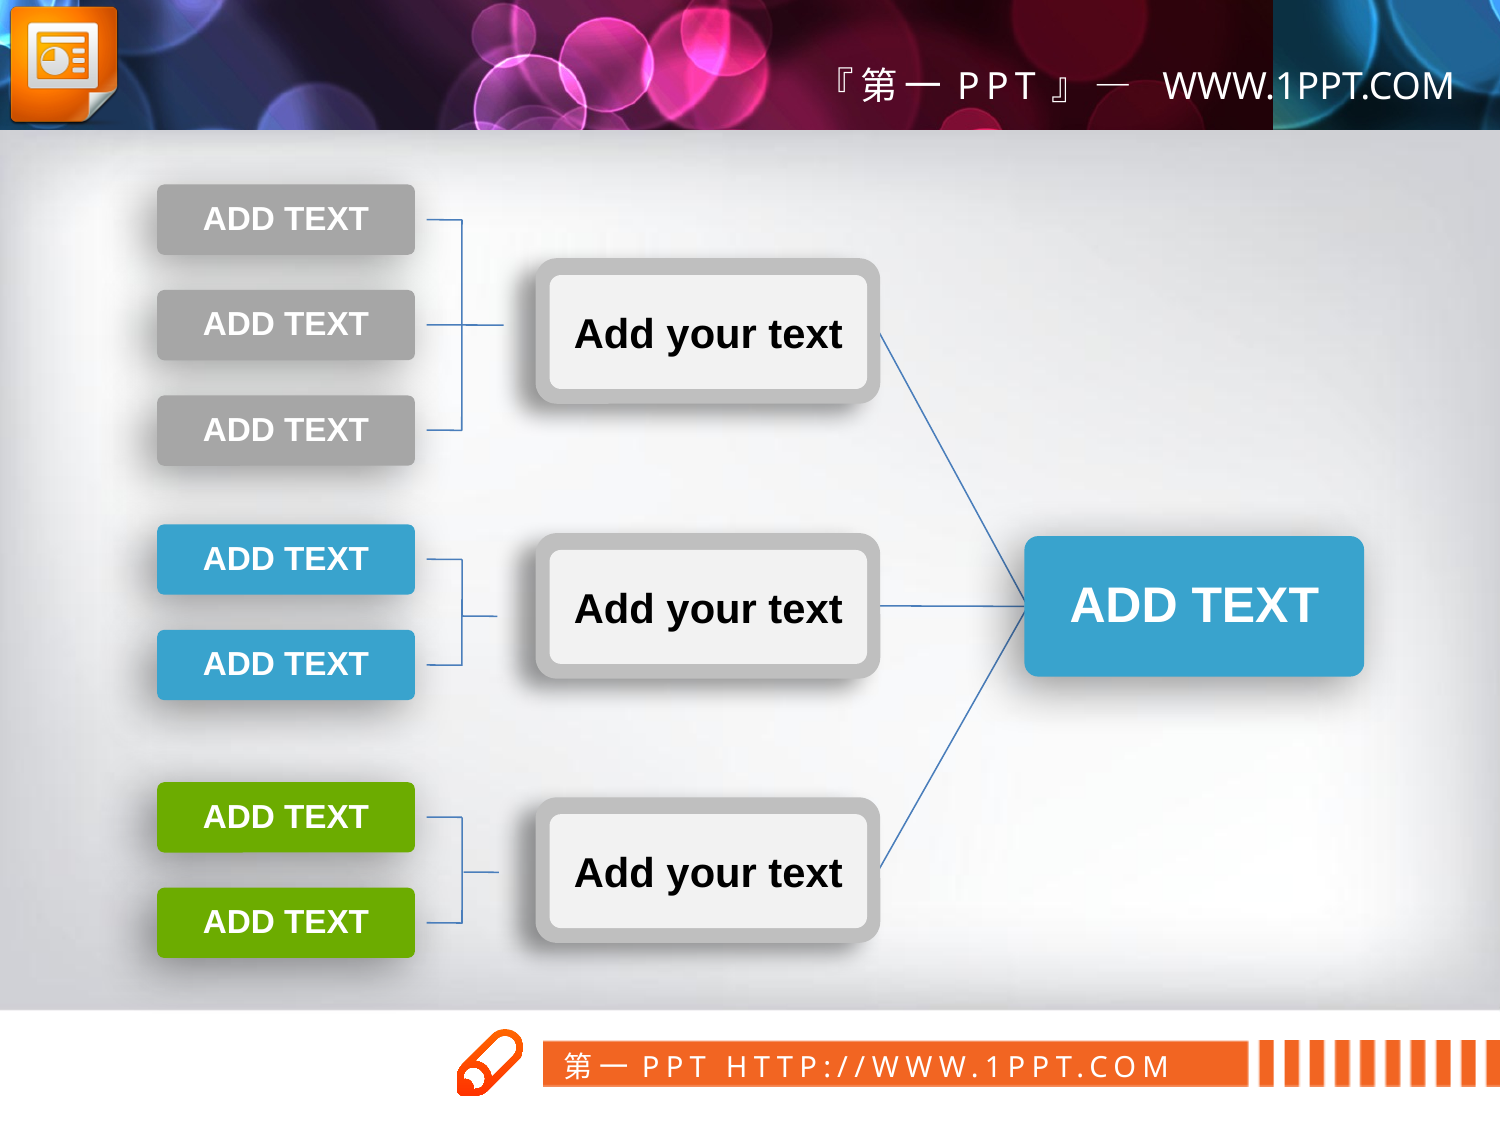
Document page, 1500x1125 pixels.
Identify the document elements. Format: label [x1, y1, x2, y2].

picture [543, 1040, 1500, 1087]
text_box [156, 395, 416, 466]
picture [0, 0, 1500, 1012]
text_box [156, 289, 416, 361]
text_box [156, 524, 416, 595]
text_box [156, 184, 416, 256]
text_box [156, 781, 416, 853]
text_box [543, 541, 873, 671]
text_box [1024, 535, 1365, 677]
text_box [543, 266, 873, 396]
text_box [871, 318, 1029, 604]
text_box [543, 805, 873, 935]
text_box [871, 617, 1029, 882]
text_box [156, 629, 416, 701]
text_box [156, 887, 416, 959]
